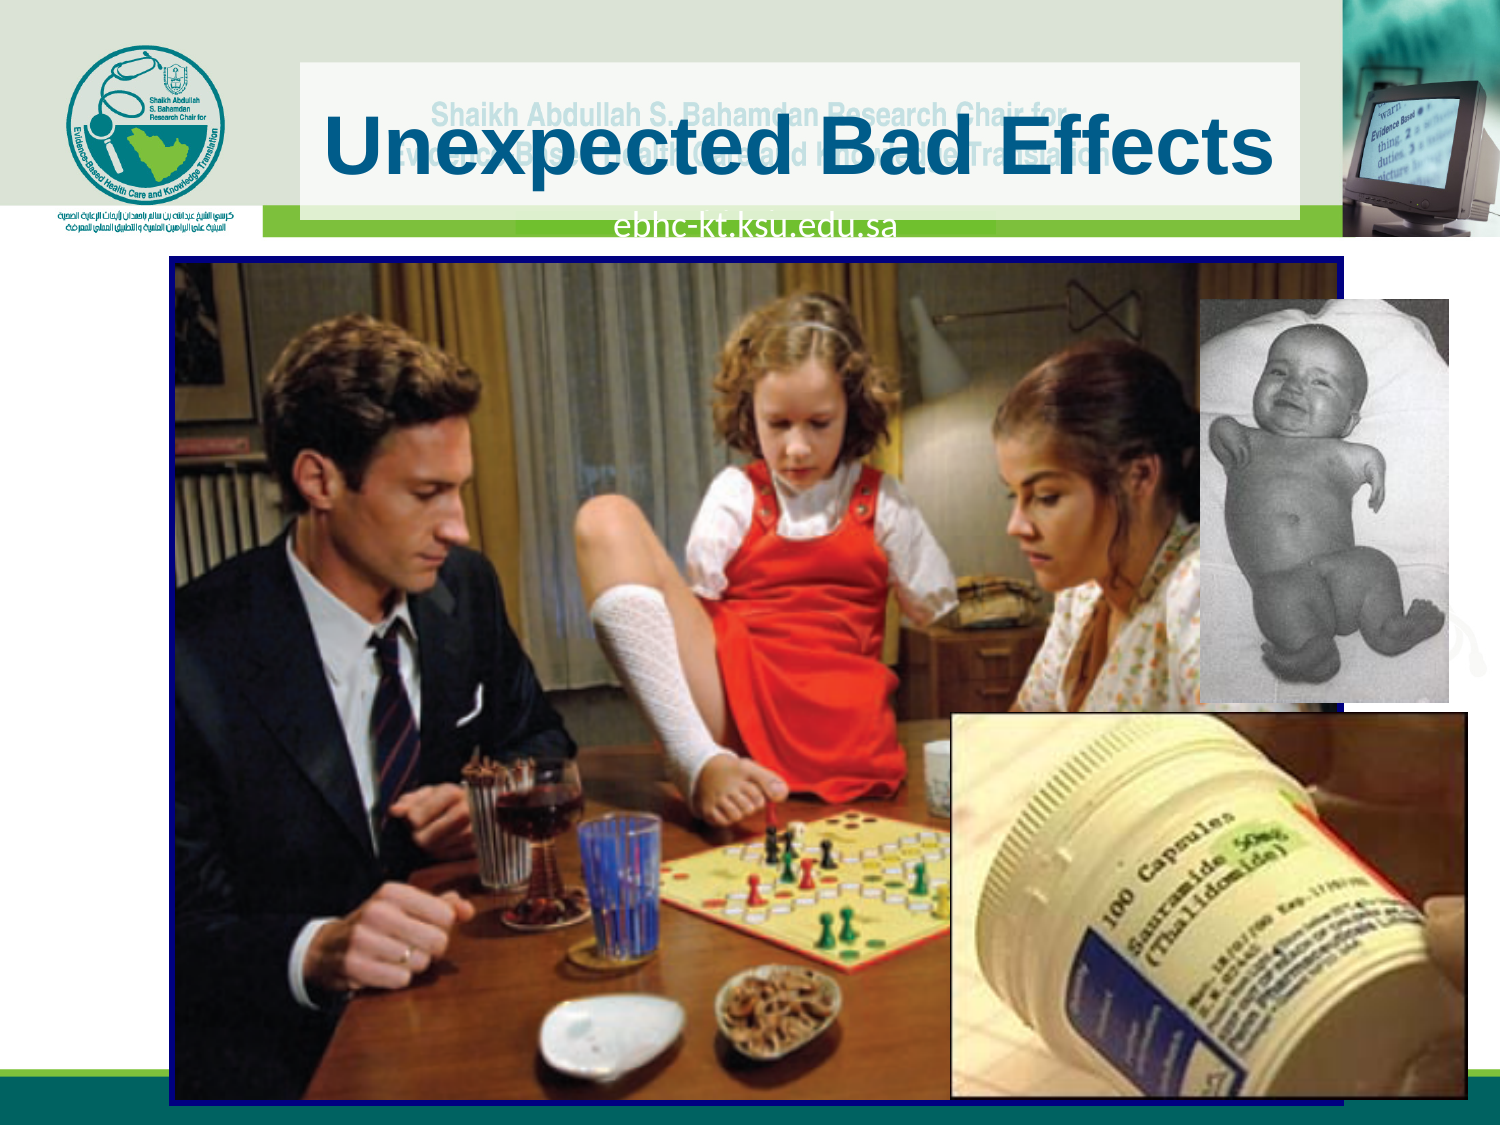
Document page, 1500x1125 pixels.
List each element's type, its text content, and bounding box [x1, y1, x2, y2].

picture [0, 0, 1500, 1125]
text_box Unexpected Bad Effects [300, 62, 1300, 220]
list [174, 262, 1338, 1101]
